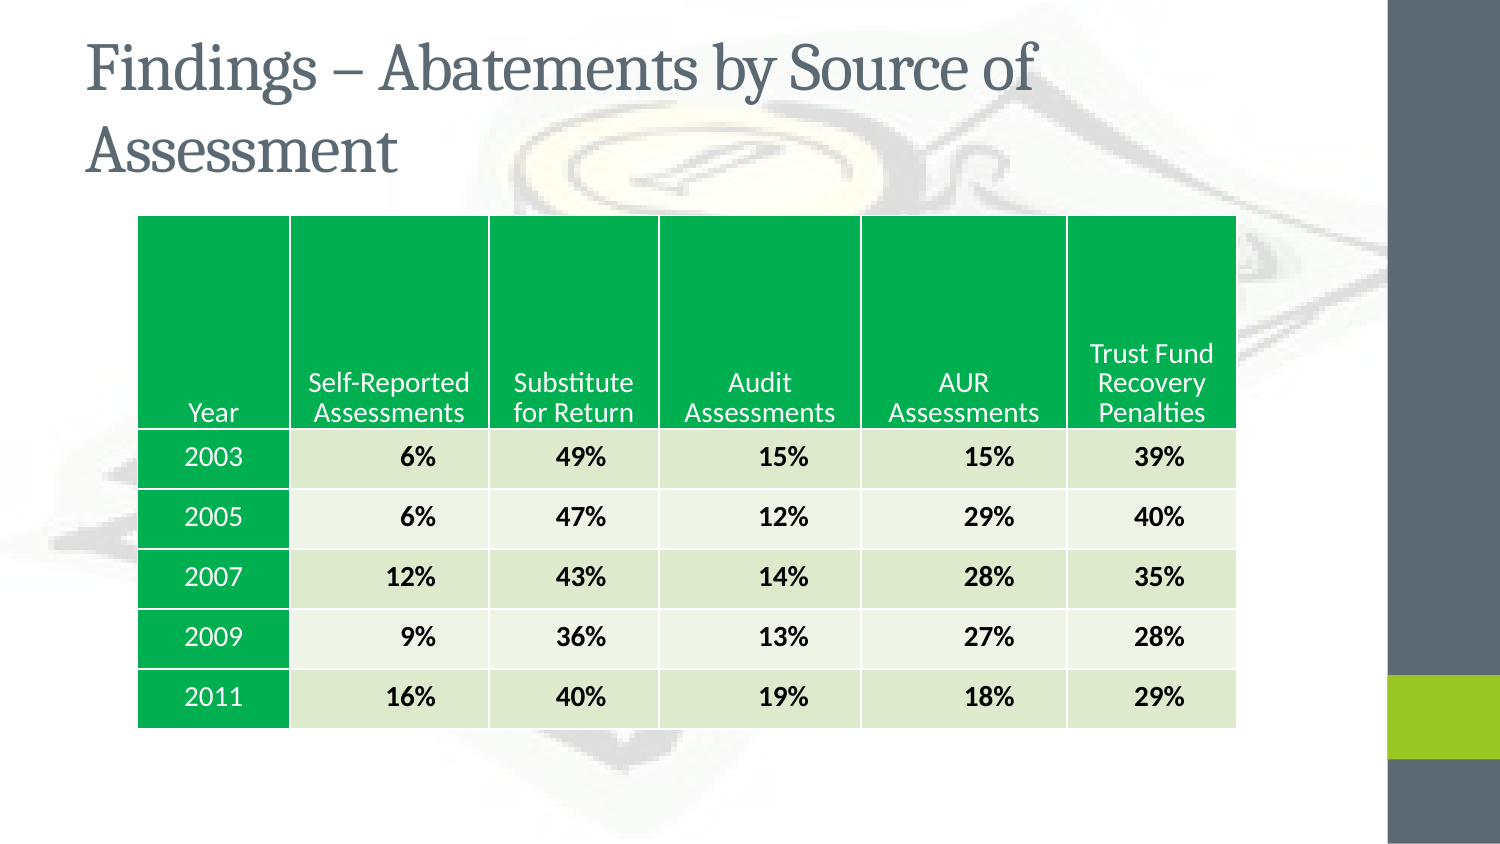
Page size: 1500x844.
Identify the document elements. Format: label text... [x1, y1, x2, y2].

table_cell 2011 [138, 670, 289, 728]
table_header AUR Assessments [862, 216, 1066, 428]
table_cell 6% [291, 490, 488, 548]
table_cell 9% [291, 610, 488, 668]
table_cell 40% [1068, 490, 1236, 548]
table_cell 29% [1068, 670, 1236, 728]
table_cell 28% [862, 550, 1066, 608]
table_cell 12% [660, 490, 860, 548]
table_cell 16% [291, 670, 488, 728]
table_cell 2007 [138, 550, 289, 608]
table_cell 29% [862, 490, 1066, 548]
table_cell 15% [862, 430, 1066, 488]
table_cell 40% [490, 670, 658, 728]
table_cell 28% [1068, 610, 1236, 668]
table_cell 2009 [138, 610, 289, 668]
table_cell 39% [1068, 430, 1236, 488]
table_cell 36% [490, 610, 658, 668]
table_header Trust Fund Recovery Penalties [1068, 216, 1236, 428]
table_cell 14% [660, 550, 860, 608]
table_cell 43% [490, 550, 658, 608]
table_cell 15% [660, 430, 860, 488]
table_cell 49% [490, 430, 658, 488]
table_header Self-Reported Assessments [291, 216, 488, 428]
table_cell 27% [862, 610, 1066, 668]
table_cell 2005 [138, 490, 289, 548]
title Findings – Abatements by Source of Assessment [75, 33, 1325, 175]
table_header Year [138, 216, 289, 428]
table_header Audit Assessments [660, 216, 860, 428]
table_cell 18% [862, 670, 1066, 728]
table_cell 6% [291, 430, 488, 488]
table_cell 47% [490, 490, 658, 548]
table_cell 19% [660, 670, 860, 728]
table_cell 35% [1068, 550, 1236, 608]
table_cell 2003 [138, 430, 289, 488]
table_header Substitute for Return [490, 216, 658, 428]
table_cell 13% [660, 610, 860, 668]
table_cell 12% [291, 550, 488, 608]
